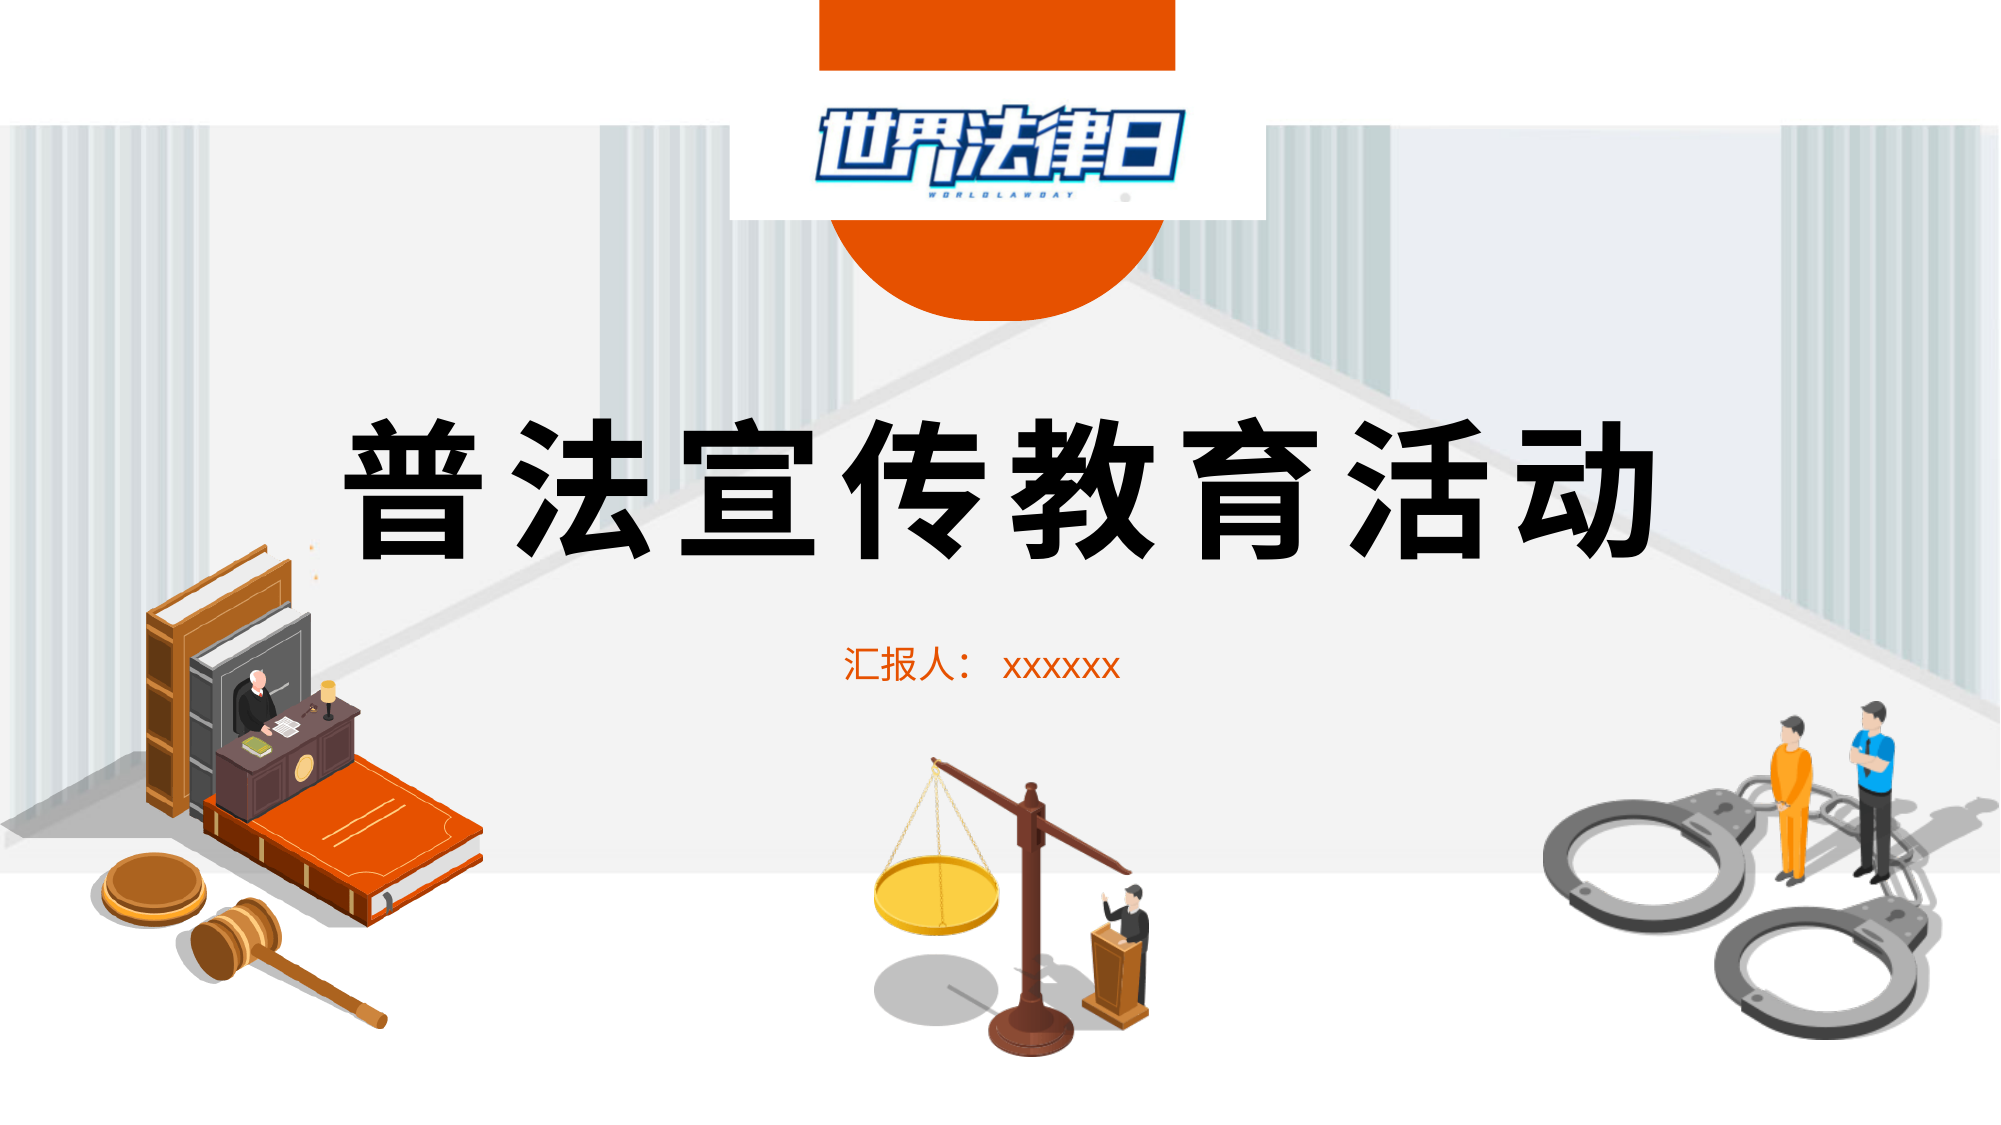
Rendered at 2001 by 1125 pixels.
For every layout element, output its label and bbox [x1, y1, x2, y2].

text_box [729, 0, 1267, 321]
picture [0, 0, 2000, 1125]
